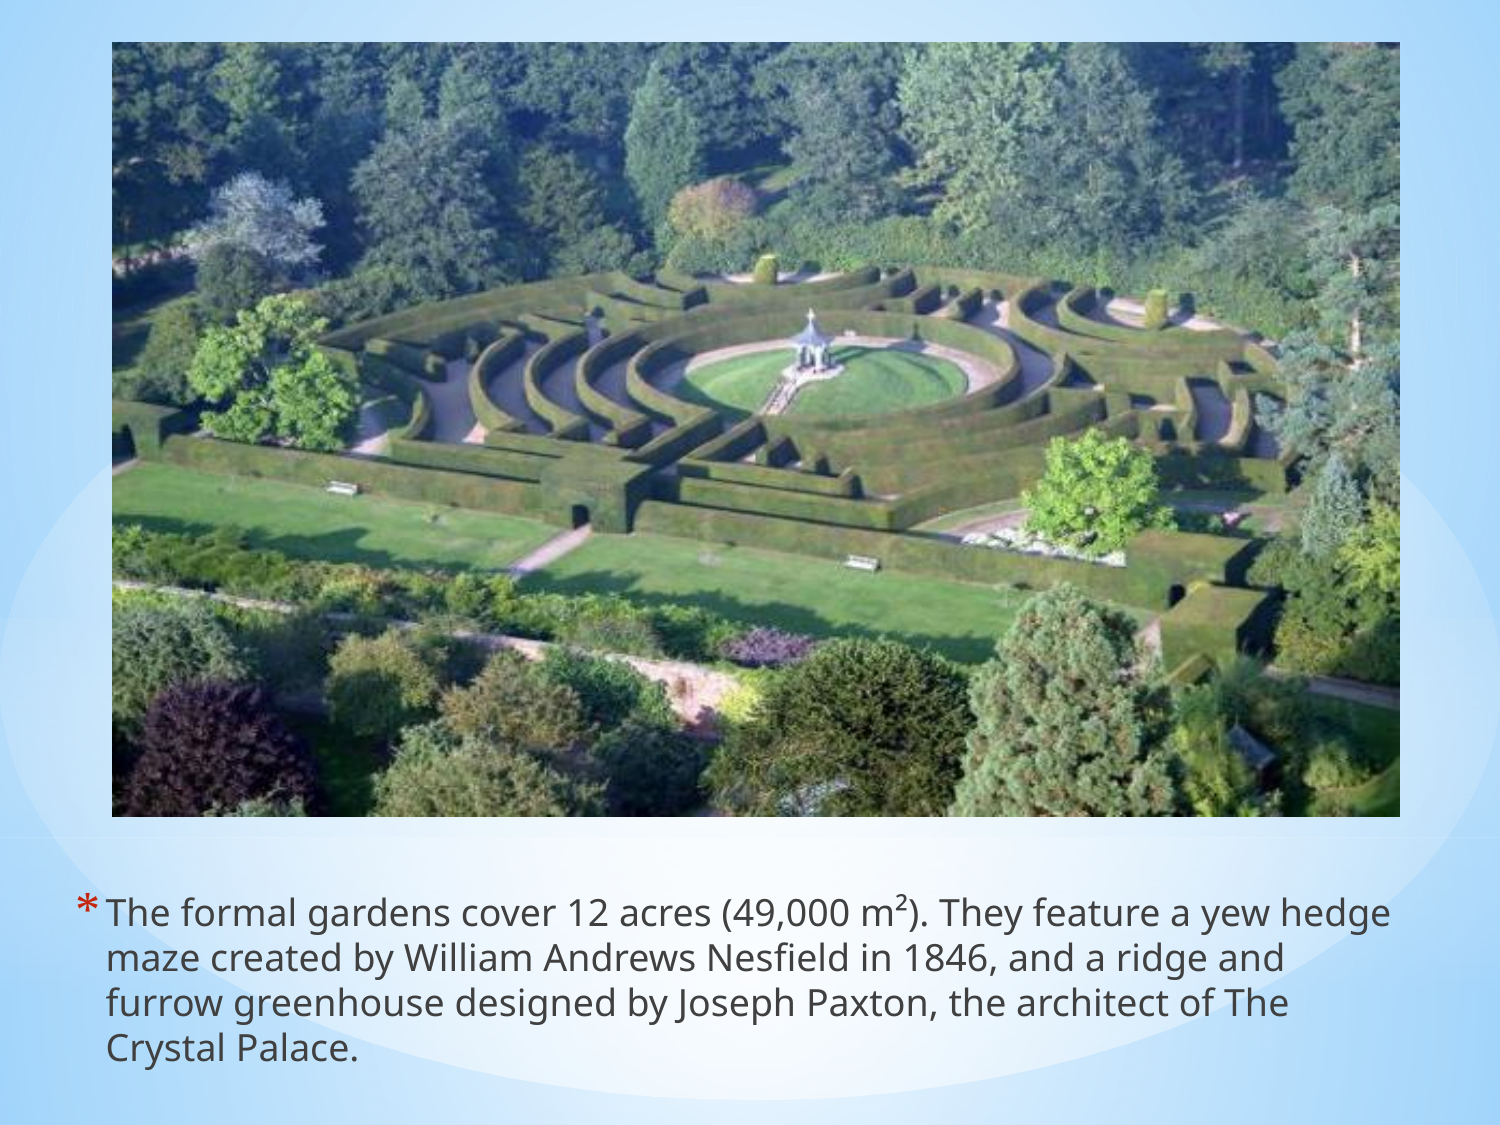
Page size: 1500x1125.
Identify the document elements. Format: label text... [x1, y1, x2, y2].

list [111, 42, 1400, 818]
list The formal gardens cover 12 acres (49,000 m²). They feature a yew hedge maze created by William Andrews Nesfield in 1846, and a ridge and furrow greenhouse designed by Joseph Paxton, the architect of The Crystal Palace. [53, 881, 1424, 1094]
